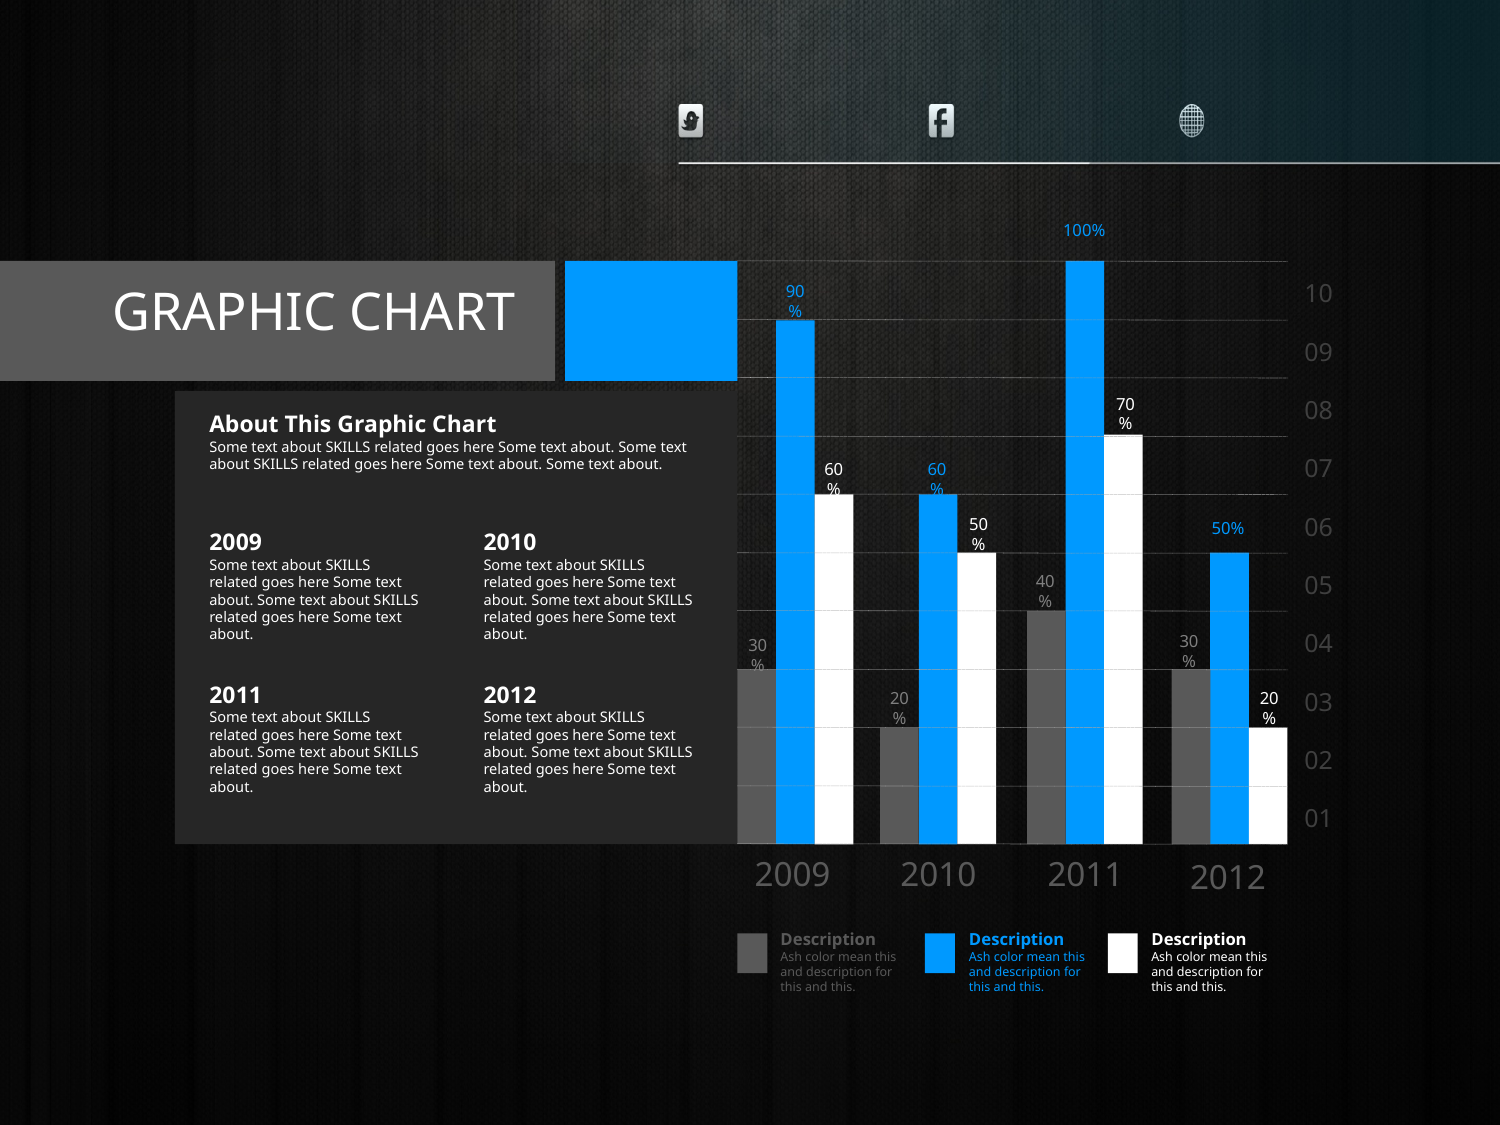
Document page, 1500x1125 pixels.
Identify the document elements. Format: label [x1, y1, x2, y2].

picture [0, 0, 1500, 1125]
text_box [737, 260, 1288, 845]
